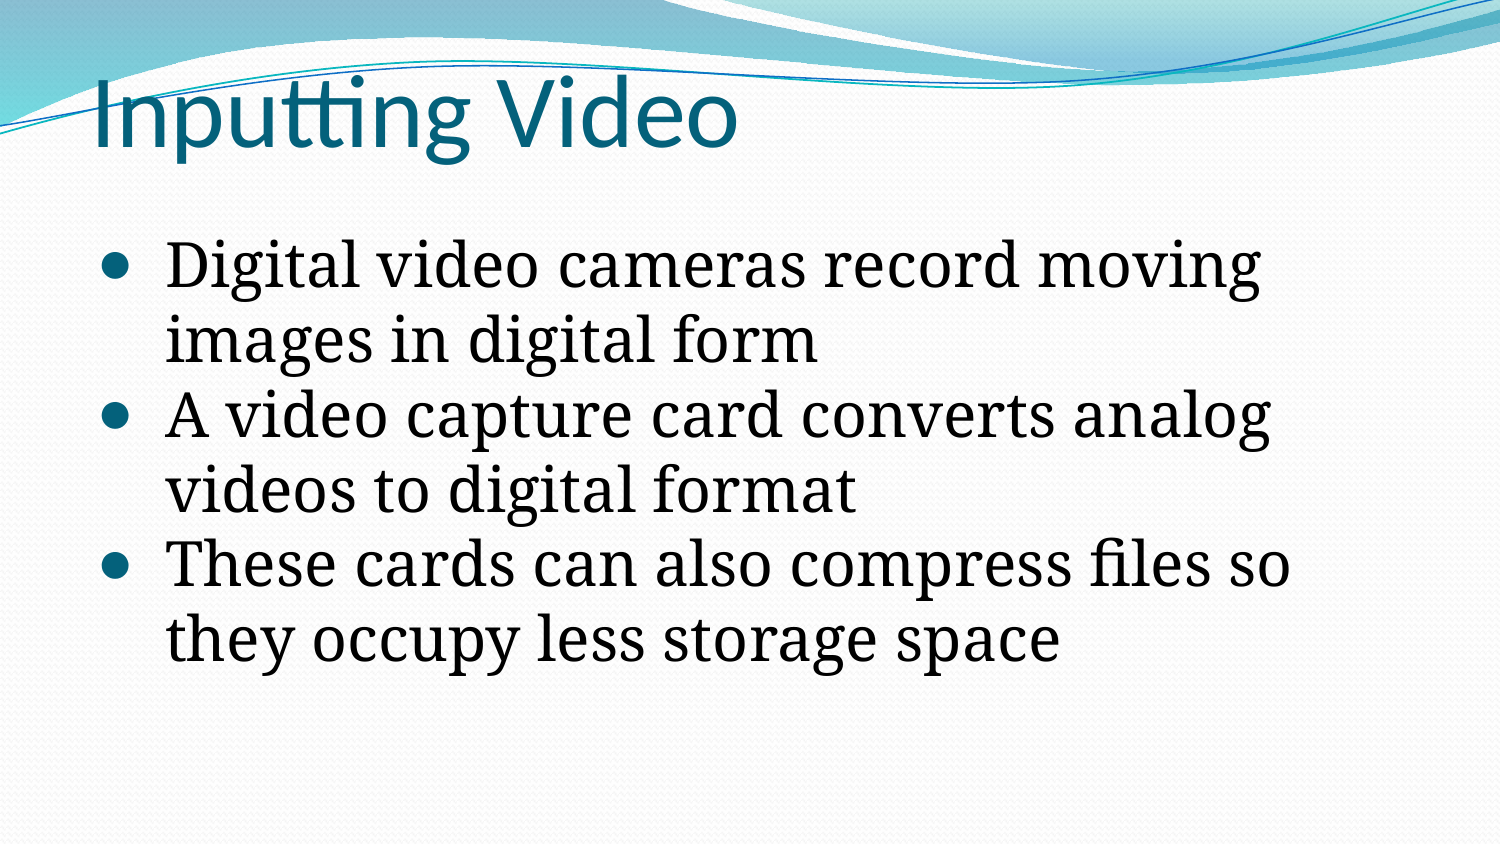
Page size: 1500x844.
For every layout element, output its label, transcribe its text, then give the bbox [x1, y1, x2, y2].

list Digital video cameras record moving images in digital form A video capture card converts analog videos to digital format These cards can also compress files so they occupy less storage space [75, 209, 1425, 806]
title Inputting Video [75, 16, 1276, 183]
